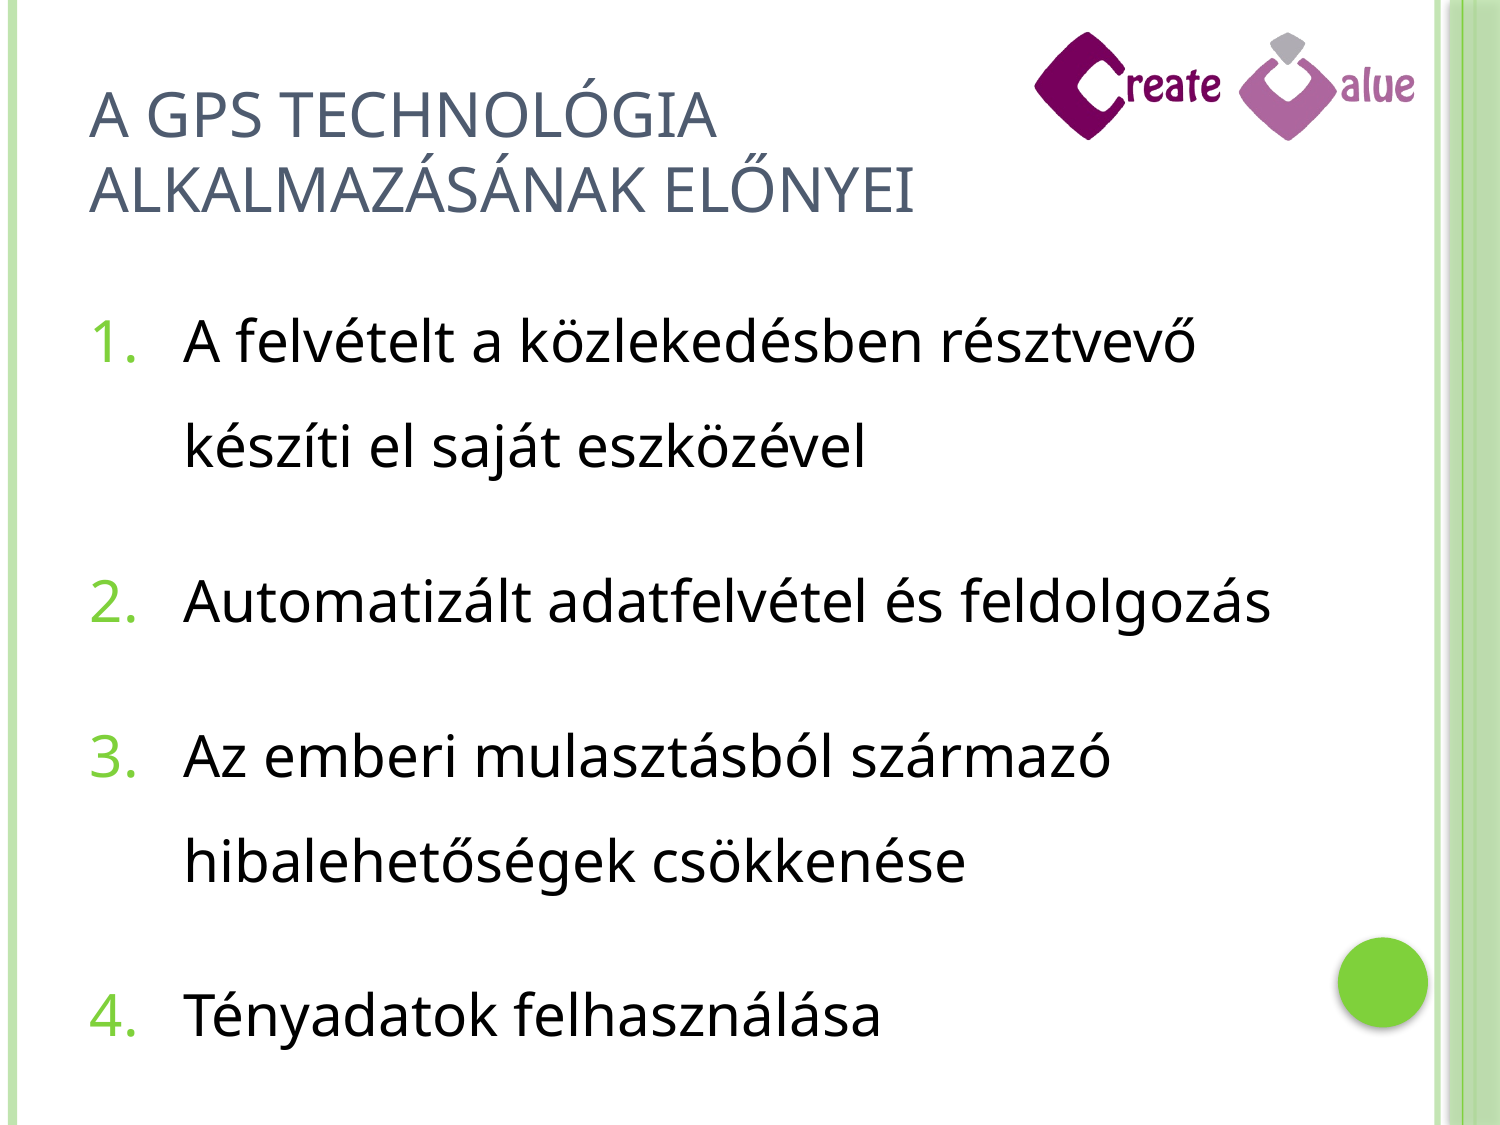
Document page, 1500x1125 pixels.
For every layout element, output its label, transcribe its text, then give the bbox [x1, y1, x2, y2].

picture [1021, 18, 1427, 154]
list A felvételt a közlekedésben résztvevő készíti el saját eszközével Automatizált adatfelvétel és feldolgozás Az emberi mulasztásból származó hibalehetőségek csökkenése Tényadatok felhasználása [75, 262, 1300, 1062]
title A gps technológia alkalmazásának előnyei [75, 45, 1300, 233]
